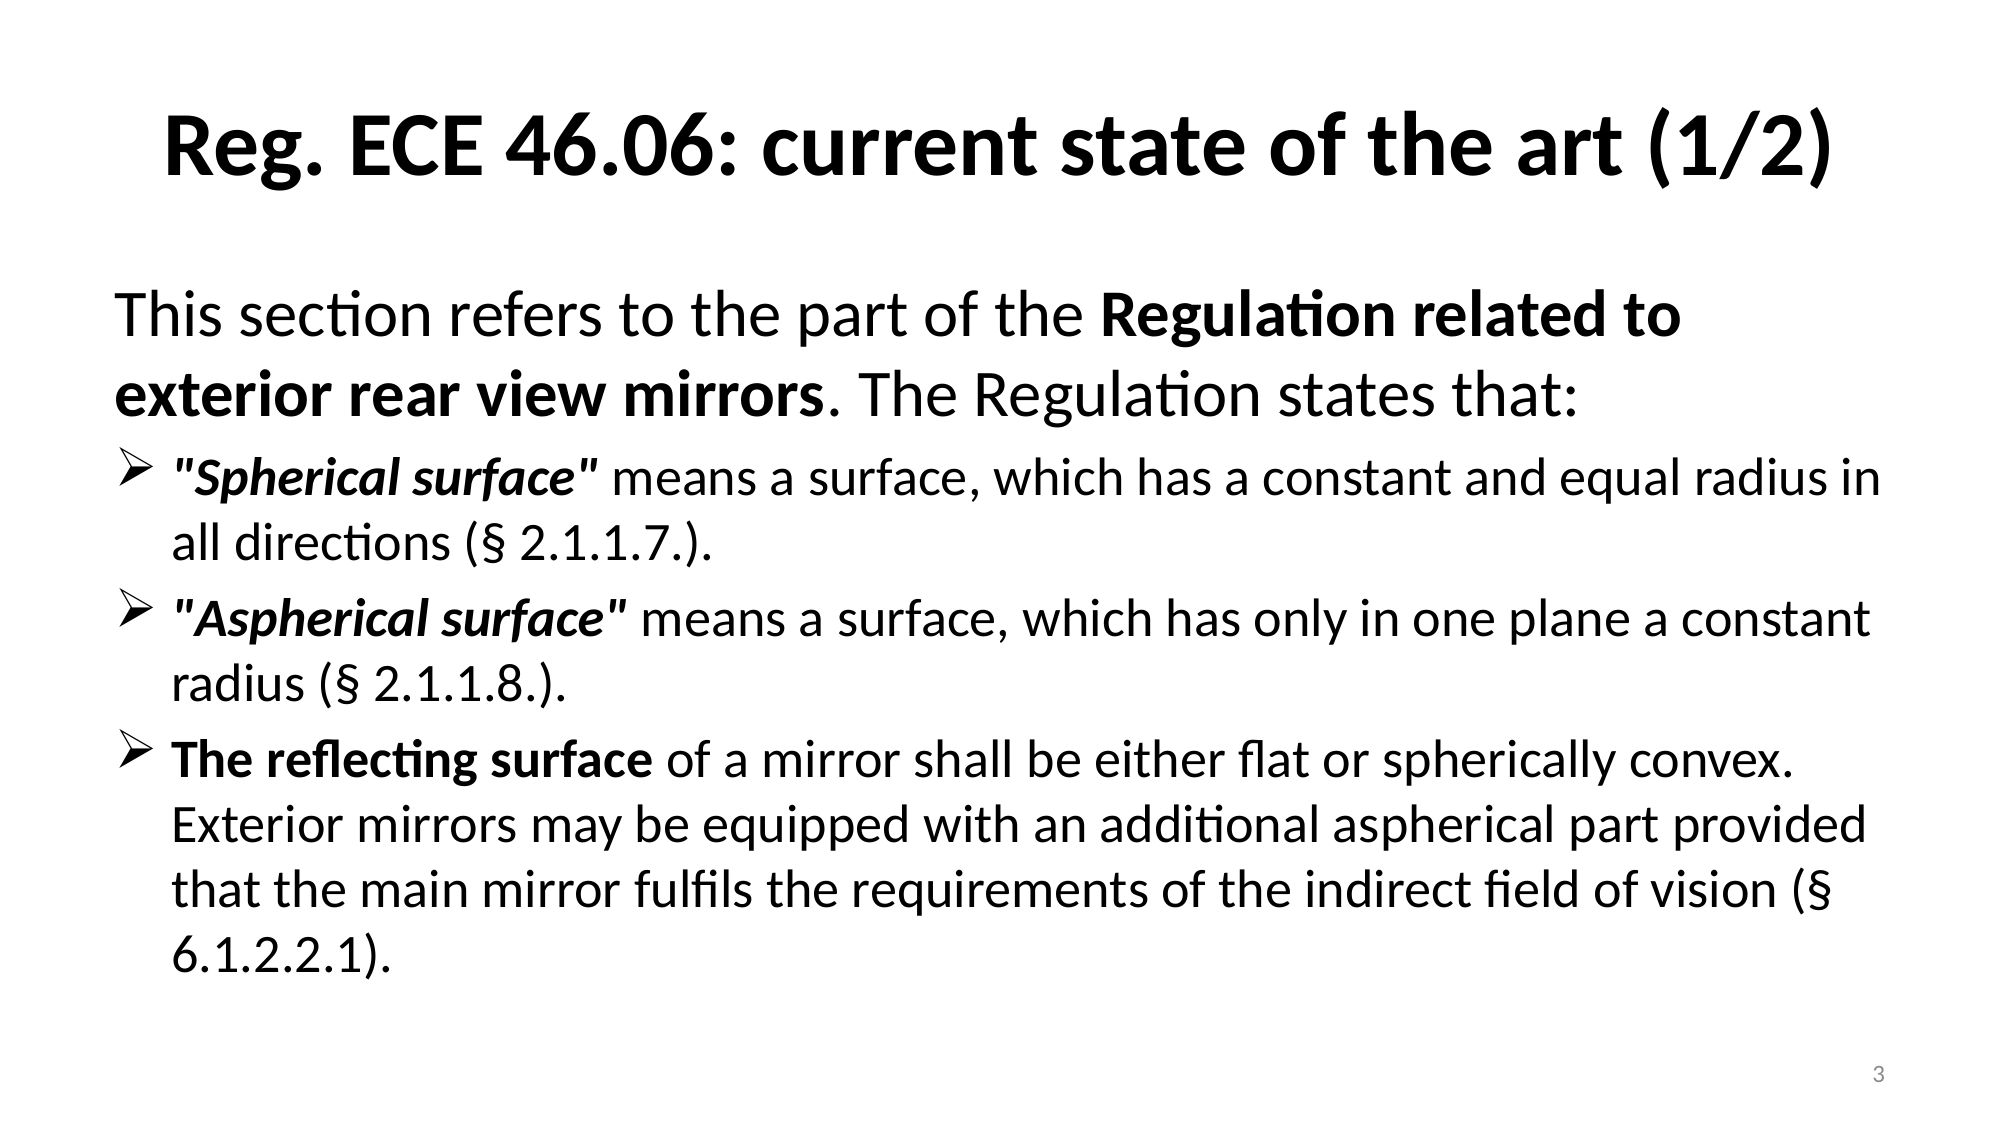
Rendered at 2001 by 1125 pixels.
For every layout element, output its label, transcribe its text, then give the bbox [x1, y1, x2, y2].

list This section refers to the part of the Regulation related to exterior rear view mirrors. The Regulation states that: "Spherical surface" means a surface, which has a constant and equal radius in all directions (§ 2.1.1.7.). "Aspherical surface" means a surface, which has only in one plane a constant radius (§ 2.1.1.8.). The reflecting surface of a mirror shall be either flat or spherically convex. Exterior mirrors may be equipped with an additional aspherical part provided that the main mirror fulfils the requirements of the indirect field of vision (§ 6.1.2.2.1). [99, 262, 1900, 1043]
title Reg. ECE 46.06: current state of the art (1/2) [99, 45, 1900, 233]
slide_number 3 [1433, 1042, 1900, 1103]
